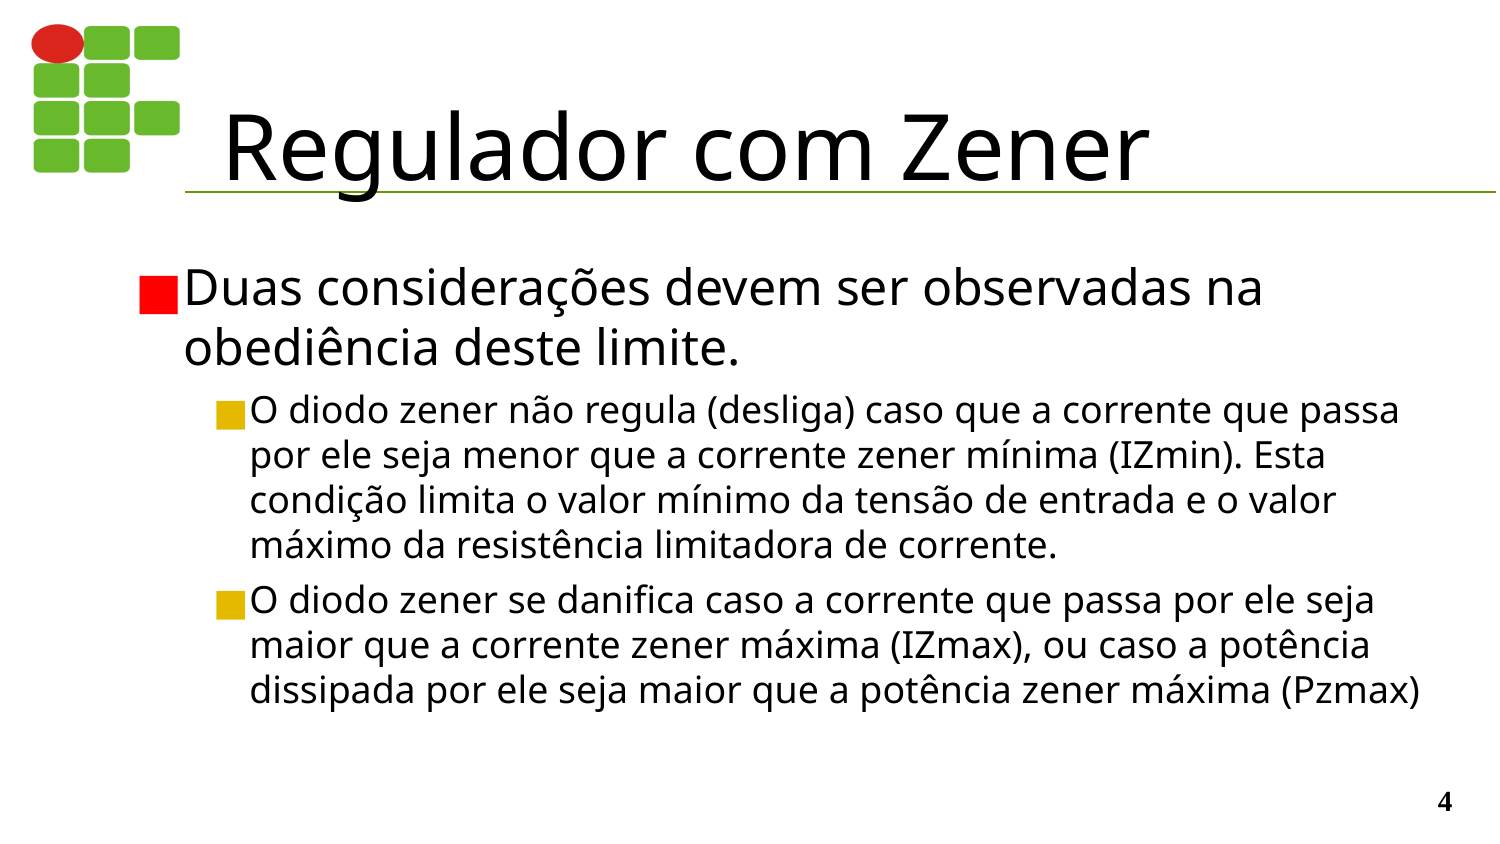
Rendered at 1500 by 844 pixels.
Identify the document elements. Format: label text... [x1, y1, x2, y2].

text_box ‹#› [1155, 774, 1468, 825]
picture [29, 23, 182, 174]
list Duas considerações devem ser observadas na obediência deste limite. O diodo zener não regula (desliga) caso que a corrente que passa por ele seja menor que a corrente zener mínima (IZmin). Esta condição limita o valor mínimo da tensão de entrada e o valor máximo da resistência limitadora de corrente. O diodo zener se danifica caso a corrente que passa por ele seja maior que a corrente zener máxima (IZmax), ou caso a potência dissipada por ele seja maior que a potência zener máxima (Pzmax) [46, 248, 1469, 774]
title Regulador com Zener [206, 26, 1468, 207]
